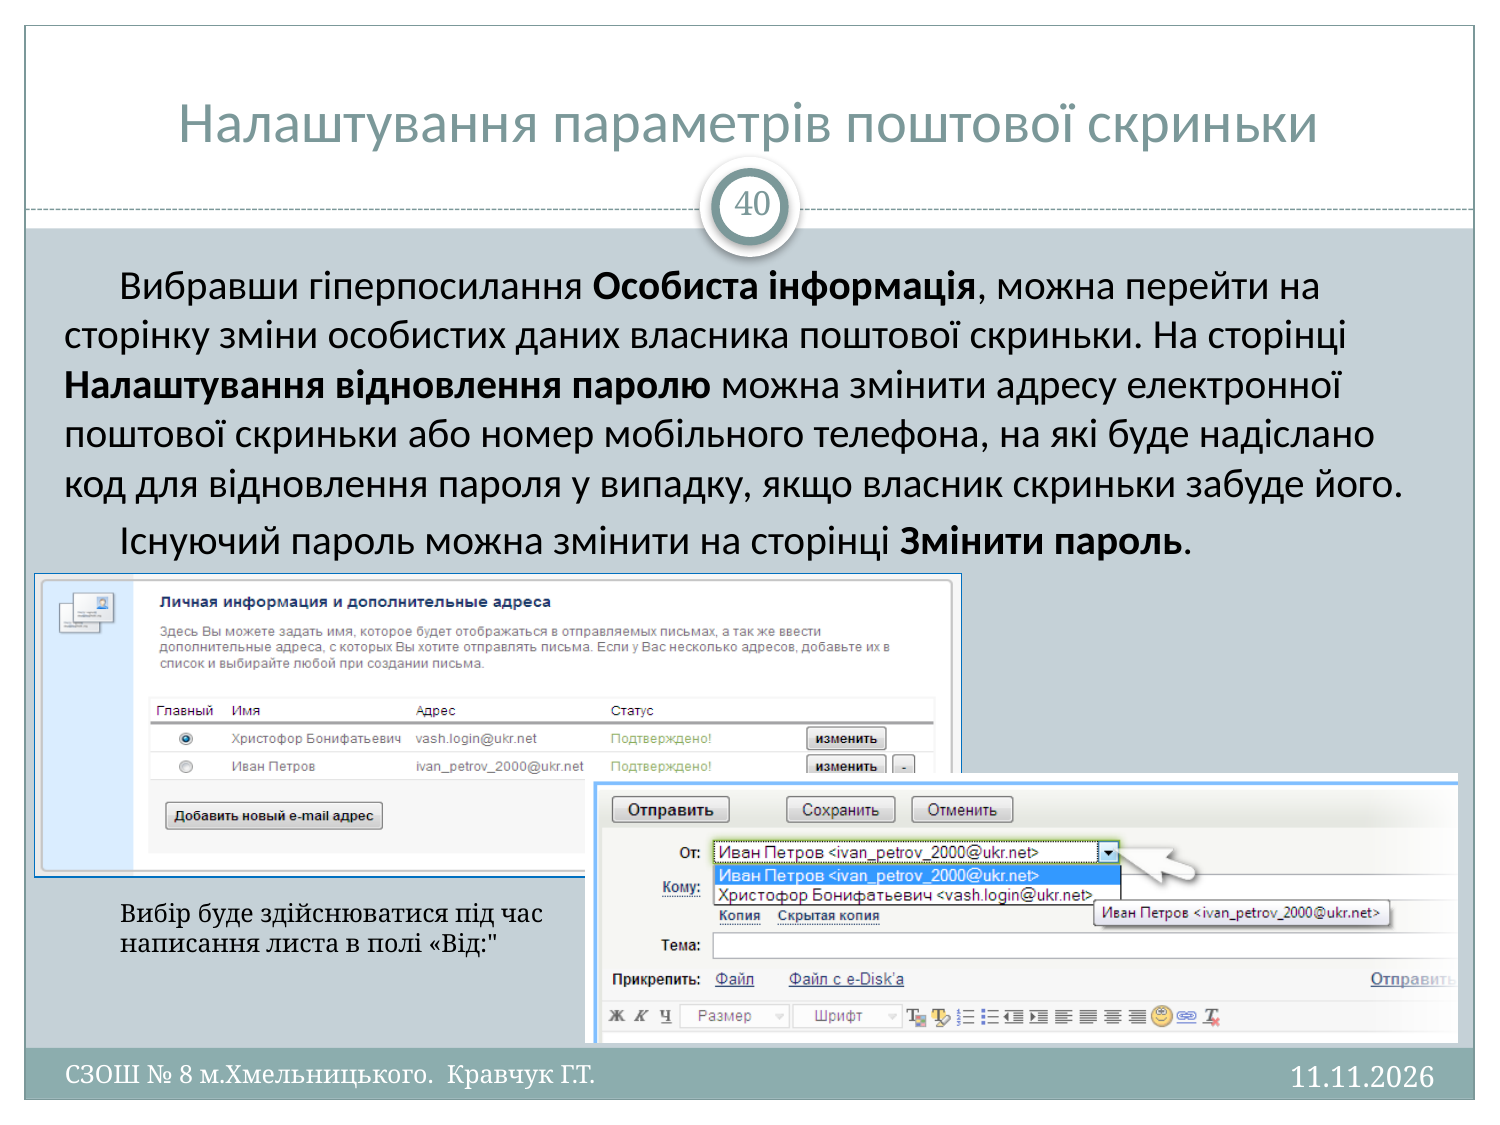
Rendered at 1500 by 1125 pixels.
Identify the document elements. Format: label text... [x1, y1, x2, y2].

text_box Вибір буде здійснюватися під час написання листа в полі «Від:" [105, 890, 575, 966]
picture [34, 573, 1458, 1044]
list Вибравши гіперпосилання Особиста інформація, можна перейти на сторінку зміни особистих даних власника поштової скриньки. На сторінці Налаштування відновлення паролю можна змінити адресу електронної поштової скриньки або номер мобільного телефона, на які буде надіслано код для відновлення пароля у випадку, якщо власник скриньки забуде його. Існуючий пароль можна змінити на сторінці Змінити пароль. [49, 250, 1445, 575]
footer СЗОШ № 8 м.Хмельницького. Кравчук Г.Т. [50, 1051, 638, 1112]
slide_number 40 [715, 168, 791, 241]
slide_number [950, 1054, 1450, 1111]
title Налаштування параметрів поштової скриньки [49, 37, 1450, 162]
